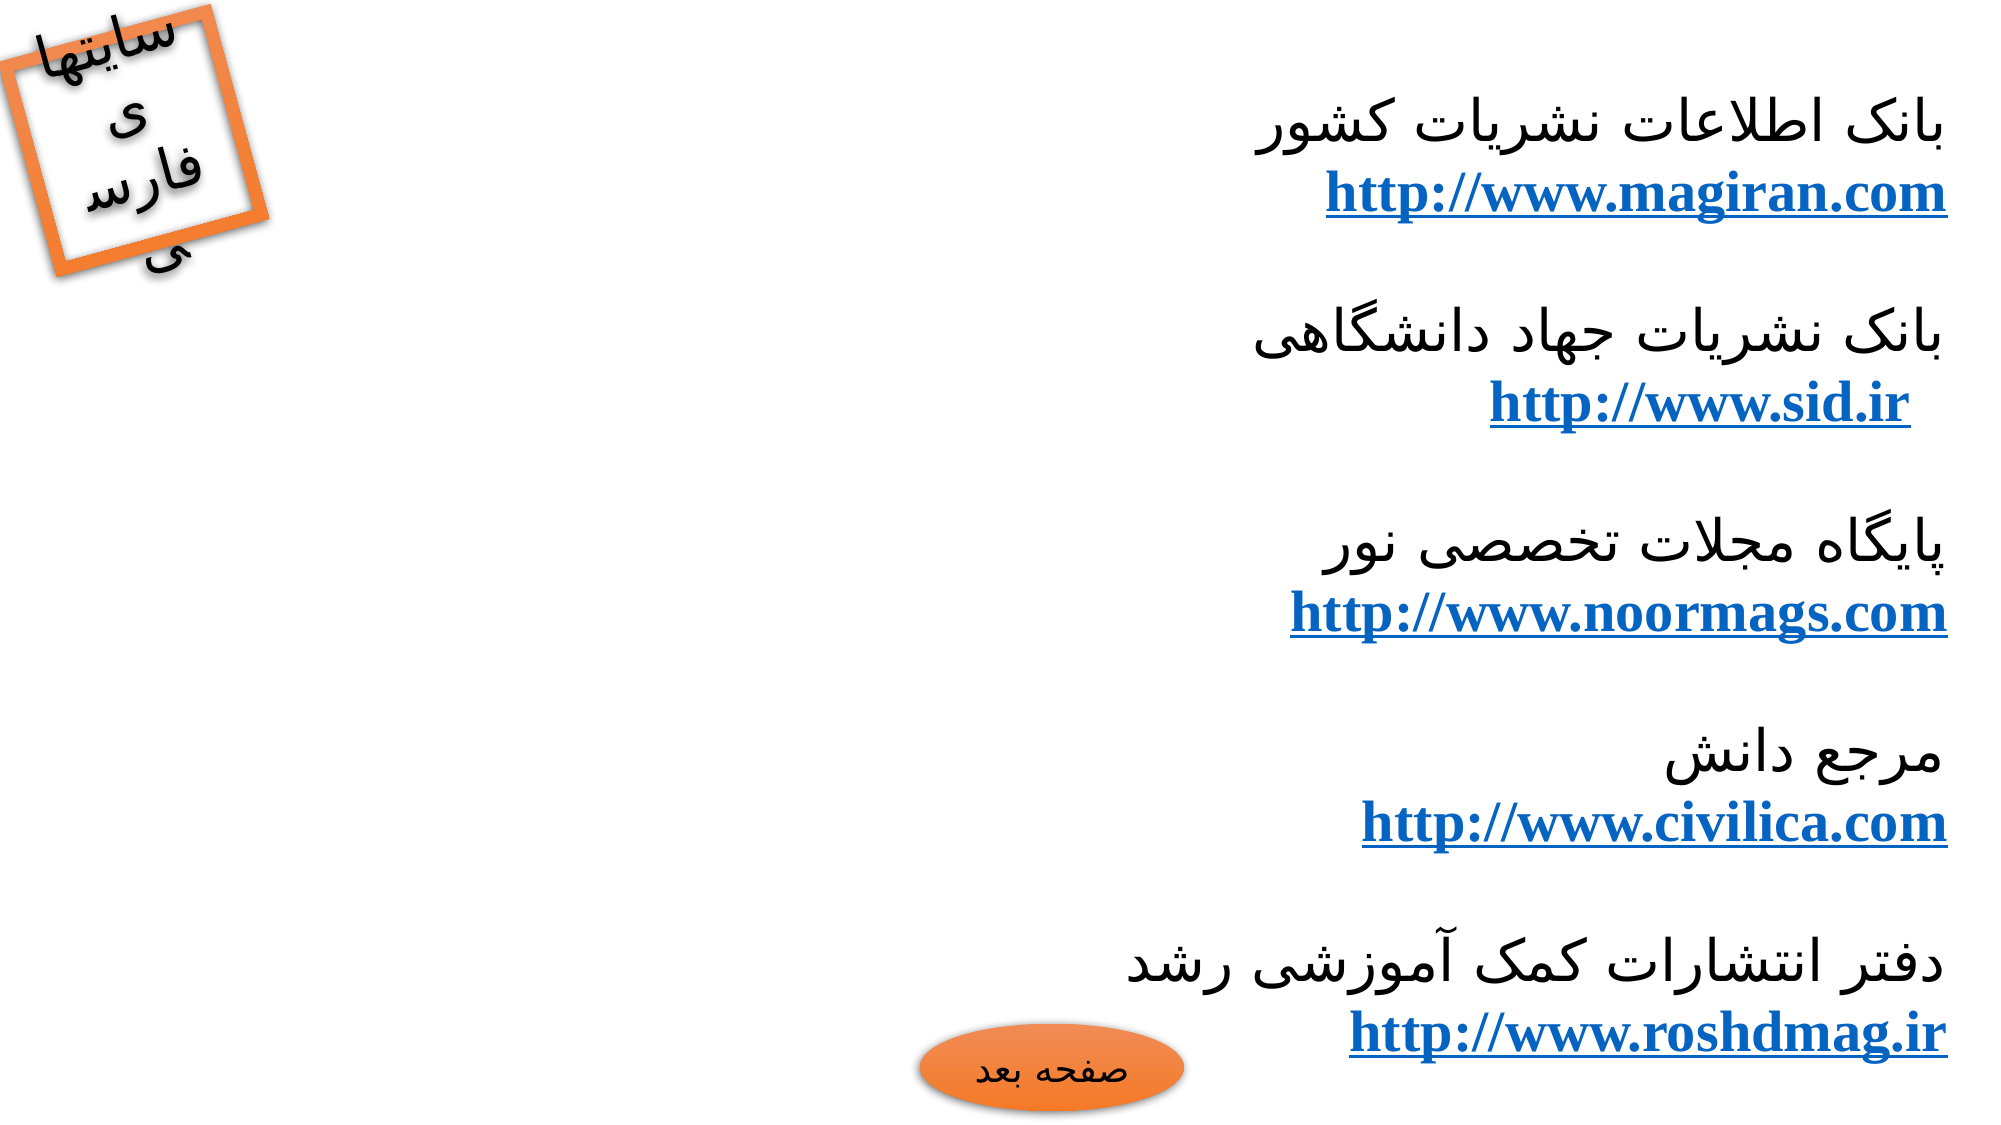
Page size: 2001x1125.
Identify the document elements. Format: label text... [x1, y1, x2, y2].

text_box بانک اطلاعات نشریات کشور http://www.magiran.com بانک نشریات جهاد دانشگاهی http://www.sid.ir پایگاه مجلات تخصصی نور http://www.noormags.com مرجع دانش http://www.civilica.com دفتر انتشارات کمک آموزشی رشد http://www.roshdmag.ir پایگاه اطلاعات و مدارک علمی ایران http://www.irandoc.ac.ir شبکه آموزش سیما http://www.tv7.ir/portal [295, 76, 1963, 1125]
text_box سایتهای فارسی [0, 4, 270, 277]
text_box صفحه بعد [920, 1023, 1184, 1111]
